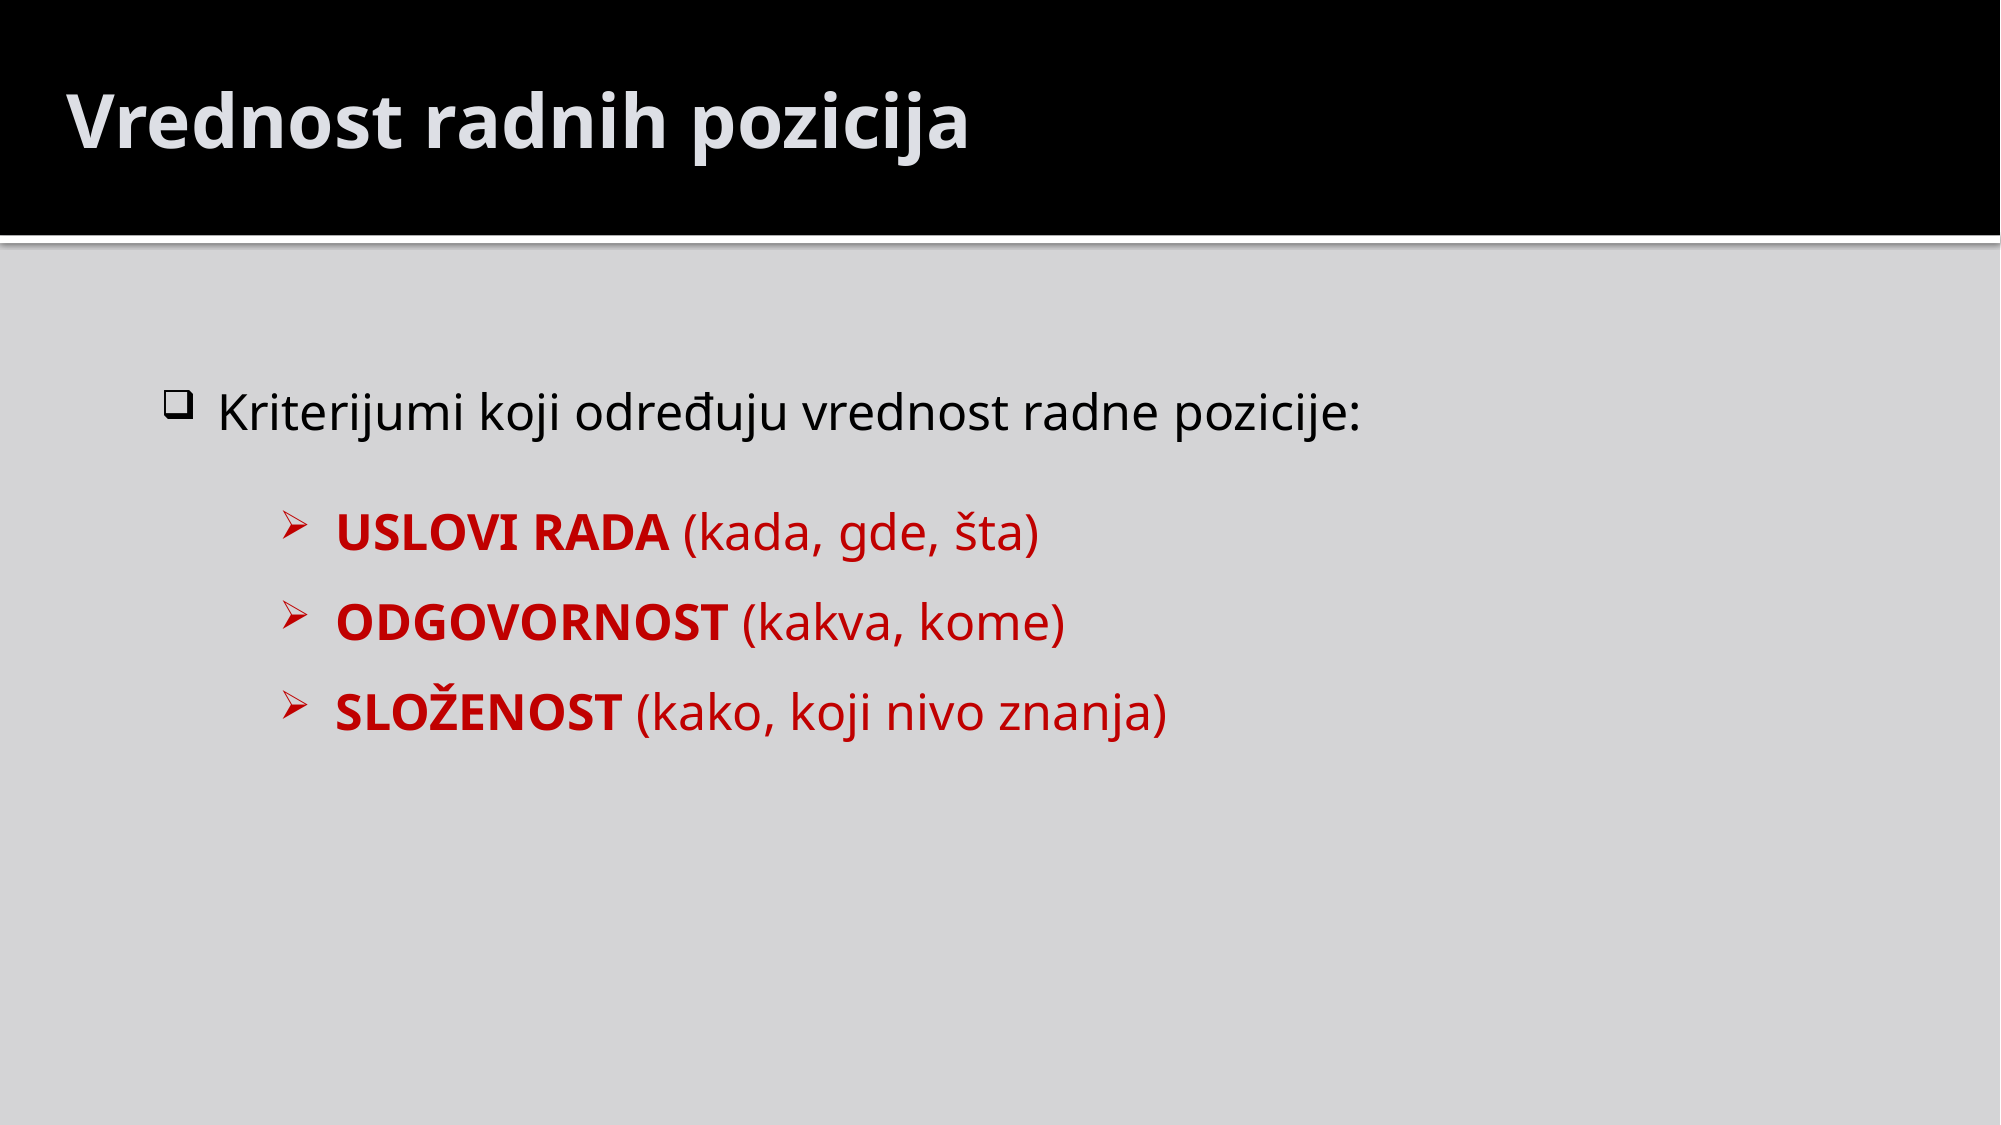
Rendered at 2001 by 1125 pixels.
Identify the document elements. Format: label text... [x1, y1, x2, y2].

text_box Vrednost radnih pozicija [12, 12, 1650, 225]
list Kriterijumi koji određuju vrednost radne pozicije: USLOVI RADA (kada, gde, šta) ODGOVORNOST (kakva, kome) SLOŽENOST (kako, koji nivo znanja) [50, 237, 1725, 1125]
